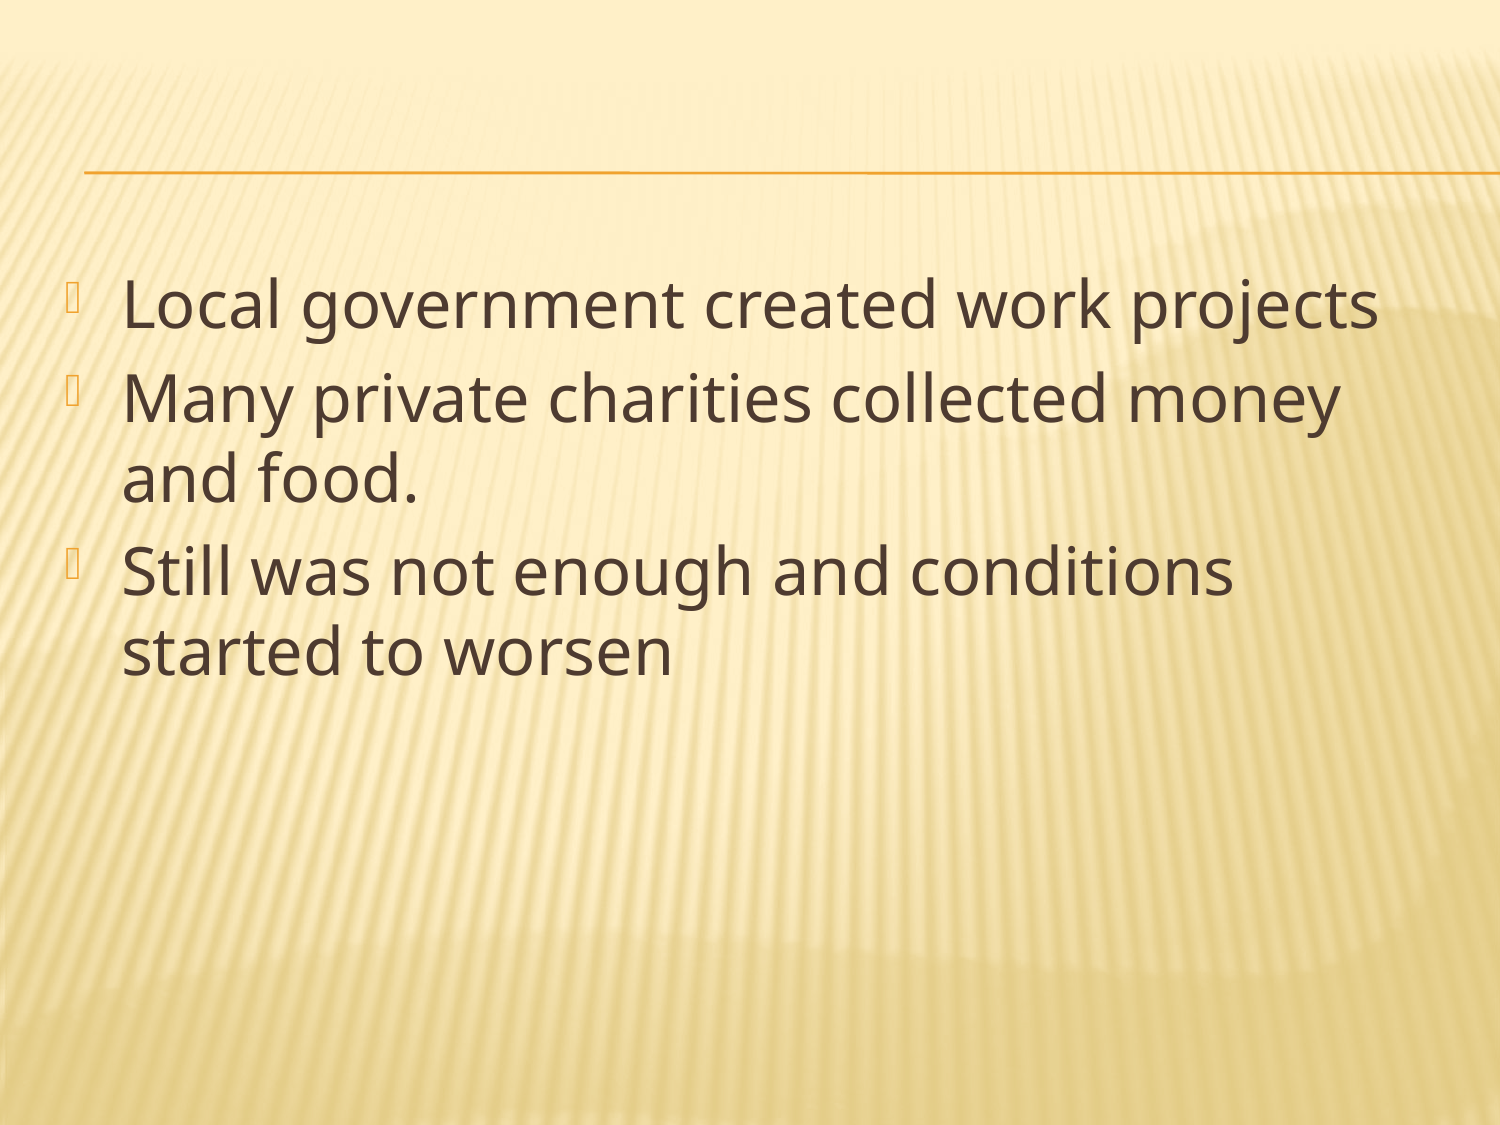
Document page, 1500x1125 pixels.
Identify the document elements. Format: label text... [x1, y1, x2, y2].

list Local government created work projects Many private charities collected money and food. Still was not enough and conditions started to worsen [50, 254, 1475, 998]
